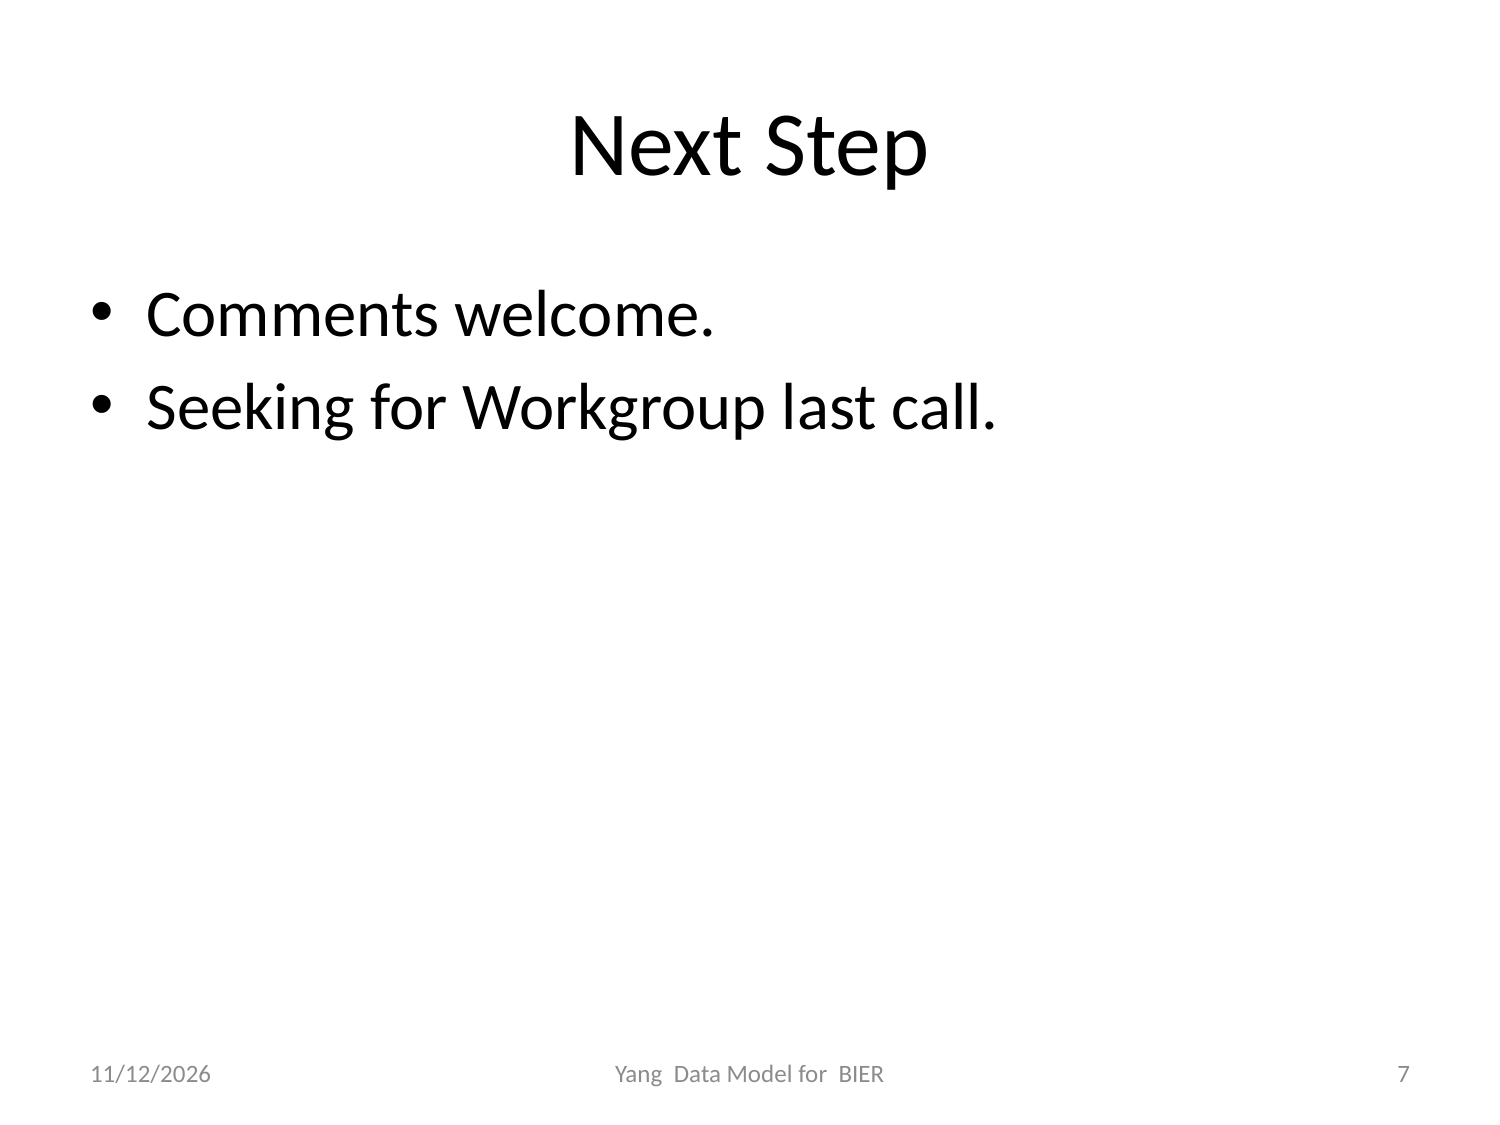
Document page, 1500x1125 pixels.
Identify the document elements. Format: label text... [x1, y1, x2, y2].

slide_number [75, 1042, 425, 1103]
footer Yang Data Model for BIER [512, 1042, 988, 1103]
slide_number 7 [1074, 1042, 1425, 1103]
title Next Step [75, 45, 1425, 233]
list Comments welcome. Seeking for Workgroup last call. [75, 262, 1425, 1005]
